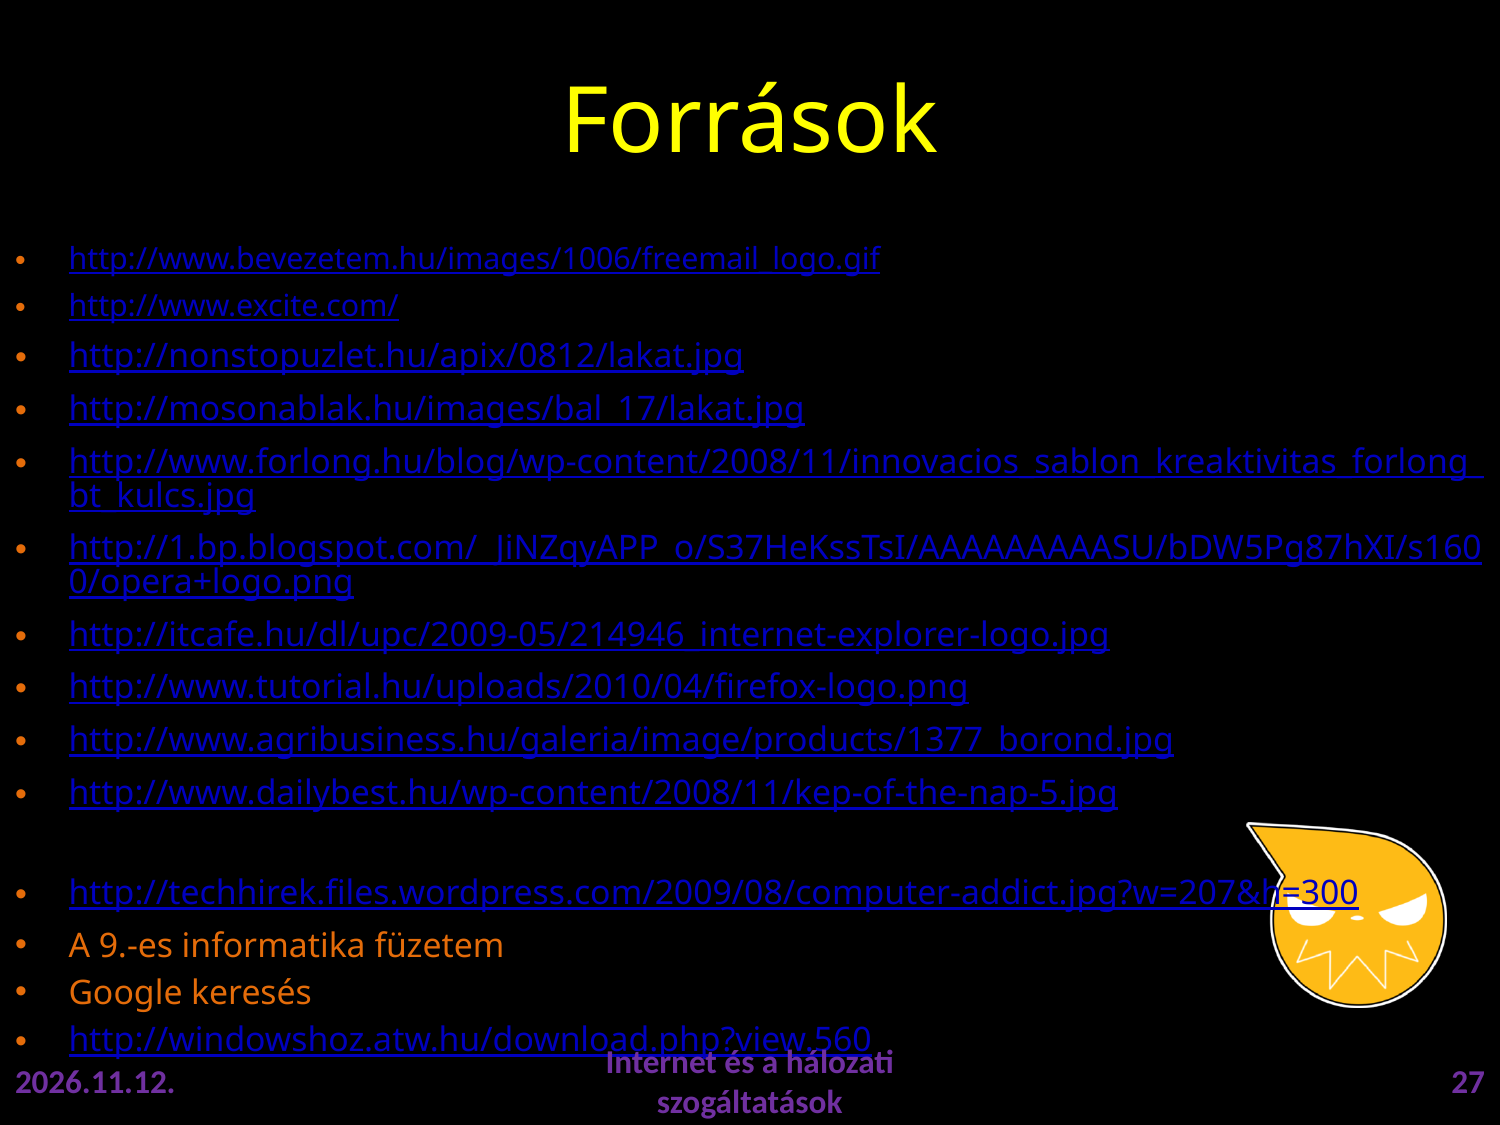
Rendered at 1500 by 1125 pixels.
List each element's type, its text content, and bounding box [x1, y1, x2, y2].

list http://www.bevezetem.hu/images/1006/freemail_logo.gif http://www.excite.com/ http://nonstopuzlet.hu/apix/0812/lakat.jpg http://mosonablak.hu/images/bal_17/lakat.jpg http://www.forlong.hu/blog/wp-content/2008/11/innovacios_sablon_kreaktivitas_forlong_bt_kulcs.jpg http://1.bp.blogspot.com/_JiNZqyAPP_o/S37HeKssTsI/AAAAAAAAASU/bDW5Pg87hXI/s1600/opera+logo.png http://itcafe.hu/dl/upc/2009-05/214946_internet-explorer-logo.jpg http://www.tutorial.hu/uploads/2010/04/firefox-logo.png http://www.agribusiness.hu/galeria/image/products/1377_borond.jpg http://www.dailybest.hu/wp-content/2008/11/kep-of-the-nap-5.jpg http://techhirek.files.wordpress.com/2009/08/computer-addict.jpg?w=207&h=300 A 9.-es informatika füzetem Google keresés http://windowshoz.atw.hu/download.php?view.560 [0, 231, 1500, 1006]
footer Internet és a hálozati szogáltatások [512, 1034, 988, 1125]
slide_number 27 [1116, 1034, 1500, 1125]
title Források [0, 0, 1500, 231]
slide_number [0, 1034, 373, 1125]
